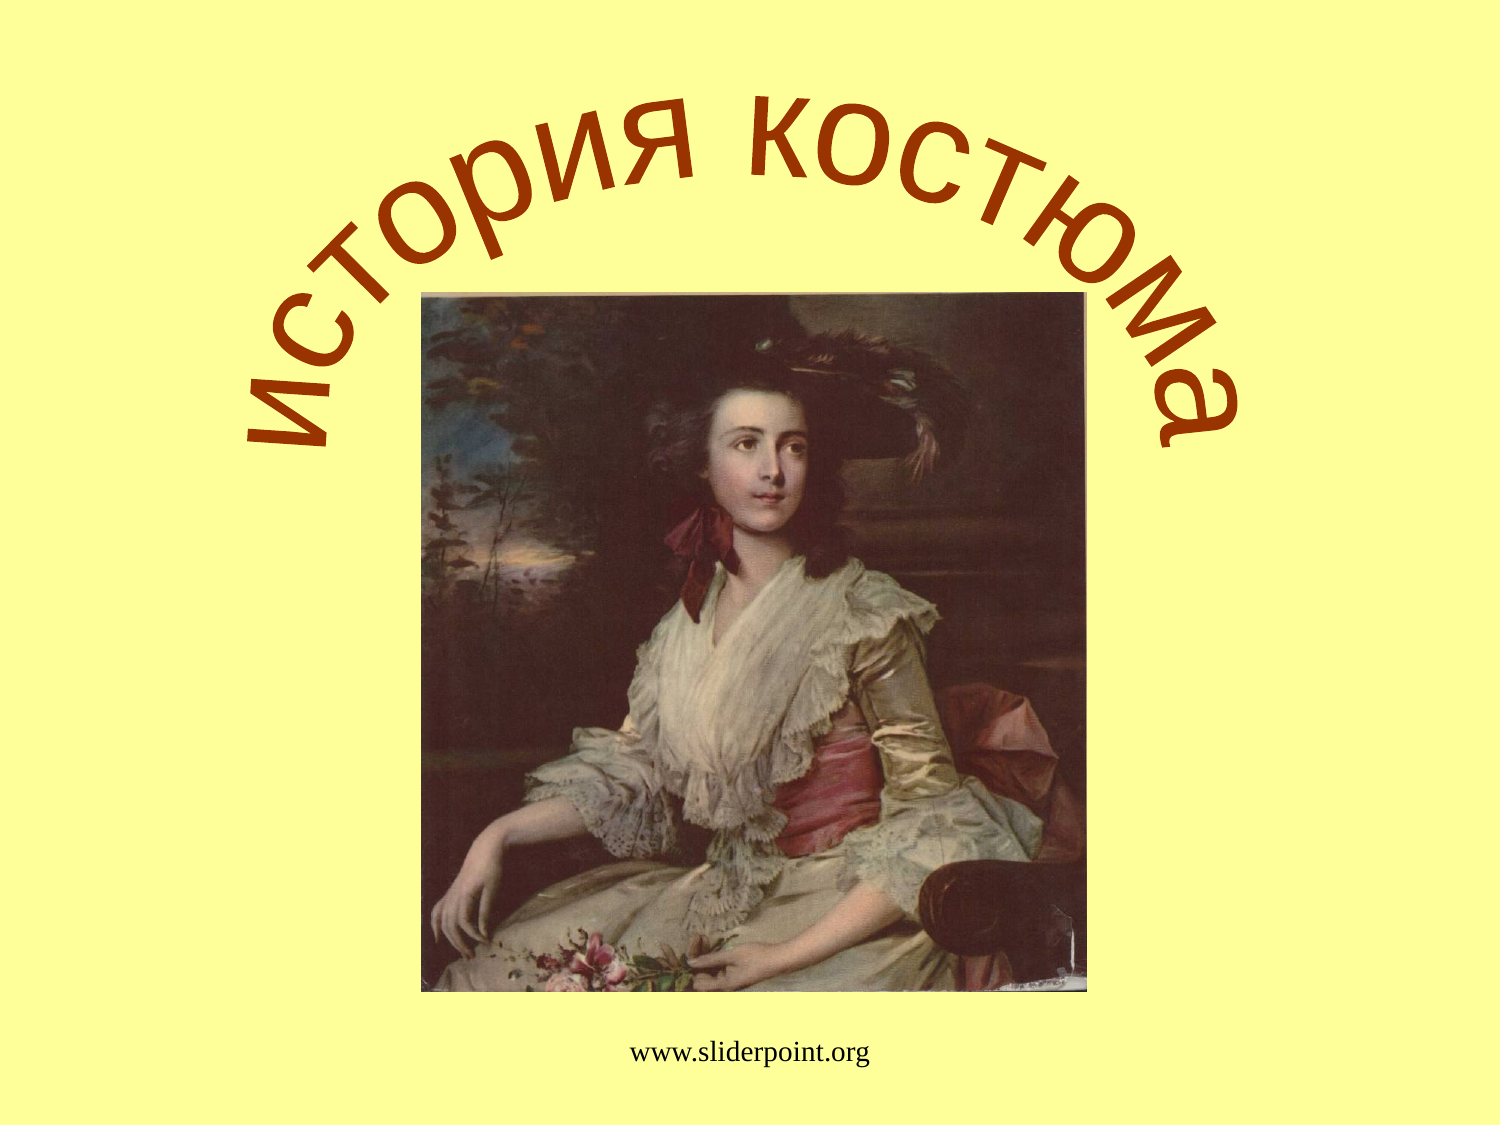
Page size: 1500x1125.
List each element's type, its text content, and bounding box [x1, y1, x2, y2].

title [112, 99, 1388, 288]
picture [421, 292, 1087, 992]
footer www.sliderpoint.org [512, 1024, 988, 1101]
